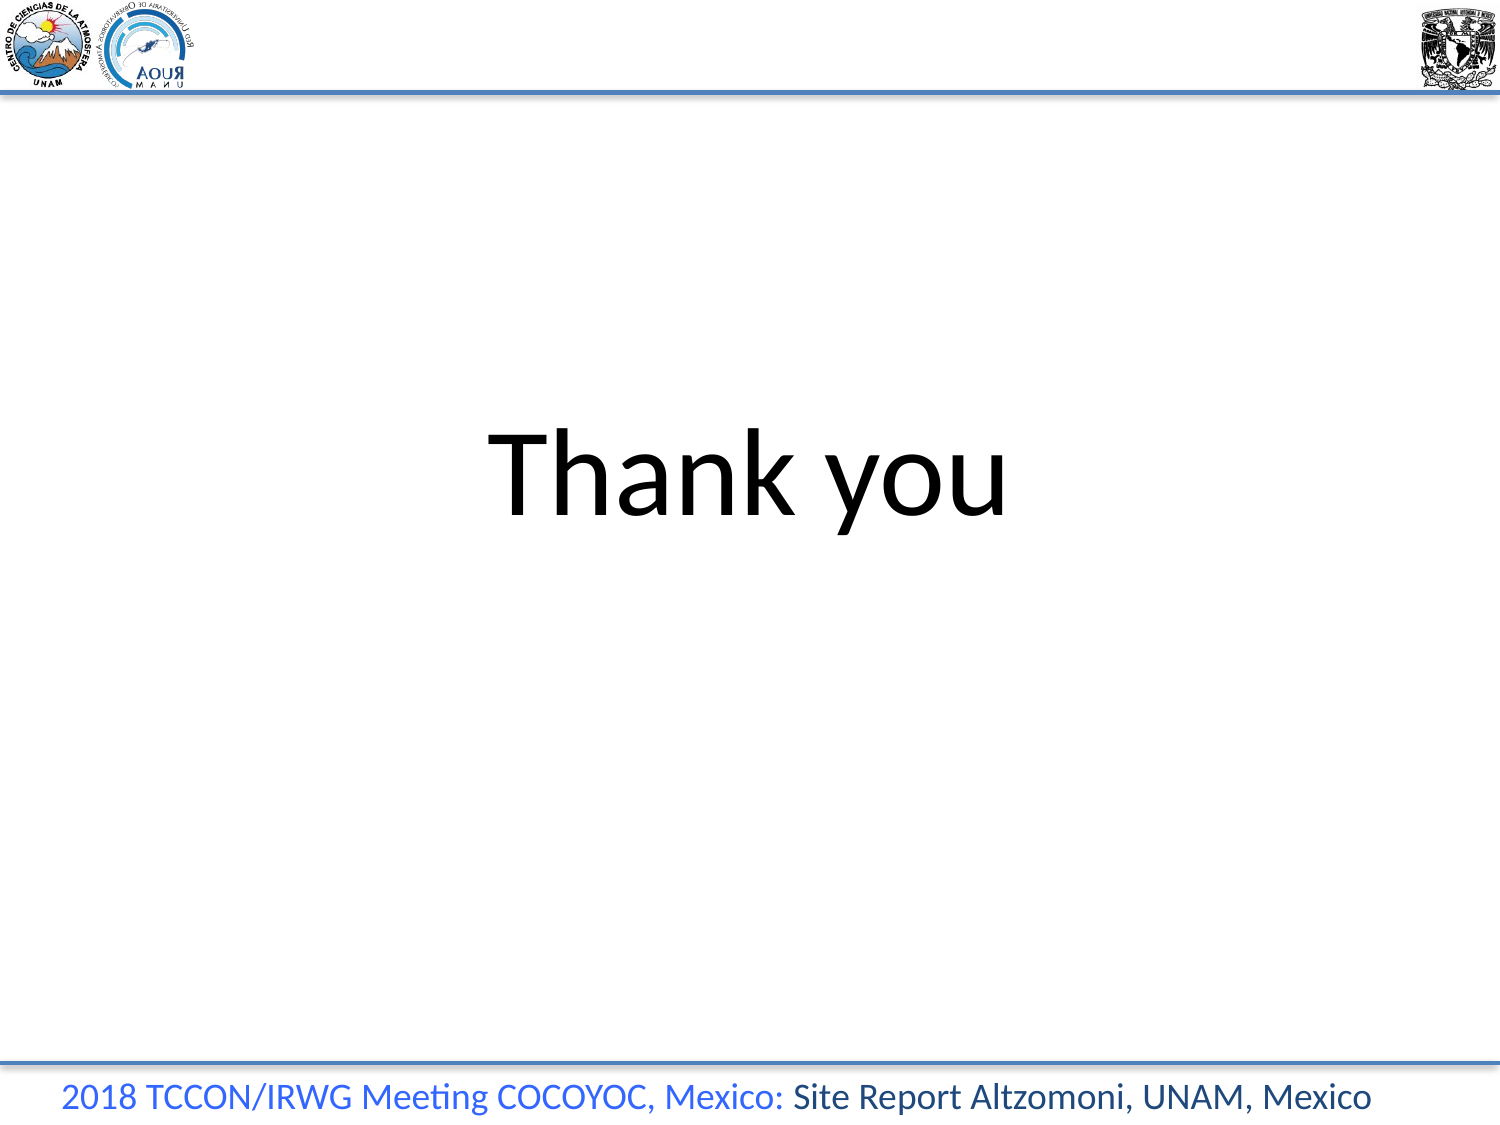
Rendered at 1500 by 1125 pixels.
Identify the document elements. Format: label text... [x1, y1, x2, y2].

picture [1416, 3, 1500, 90]
picture [0, 0, 195, 90]
text_box 2018 TCCON/IRWG Meeting COCOYOC, Mexico: Site Report Altzomoni, UNAM, Mexico [38, 1064, 1397, 1125]
title Thank you [75, 416, 1425, 514]
